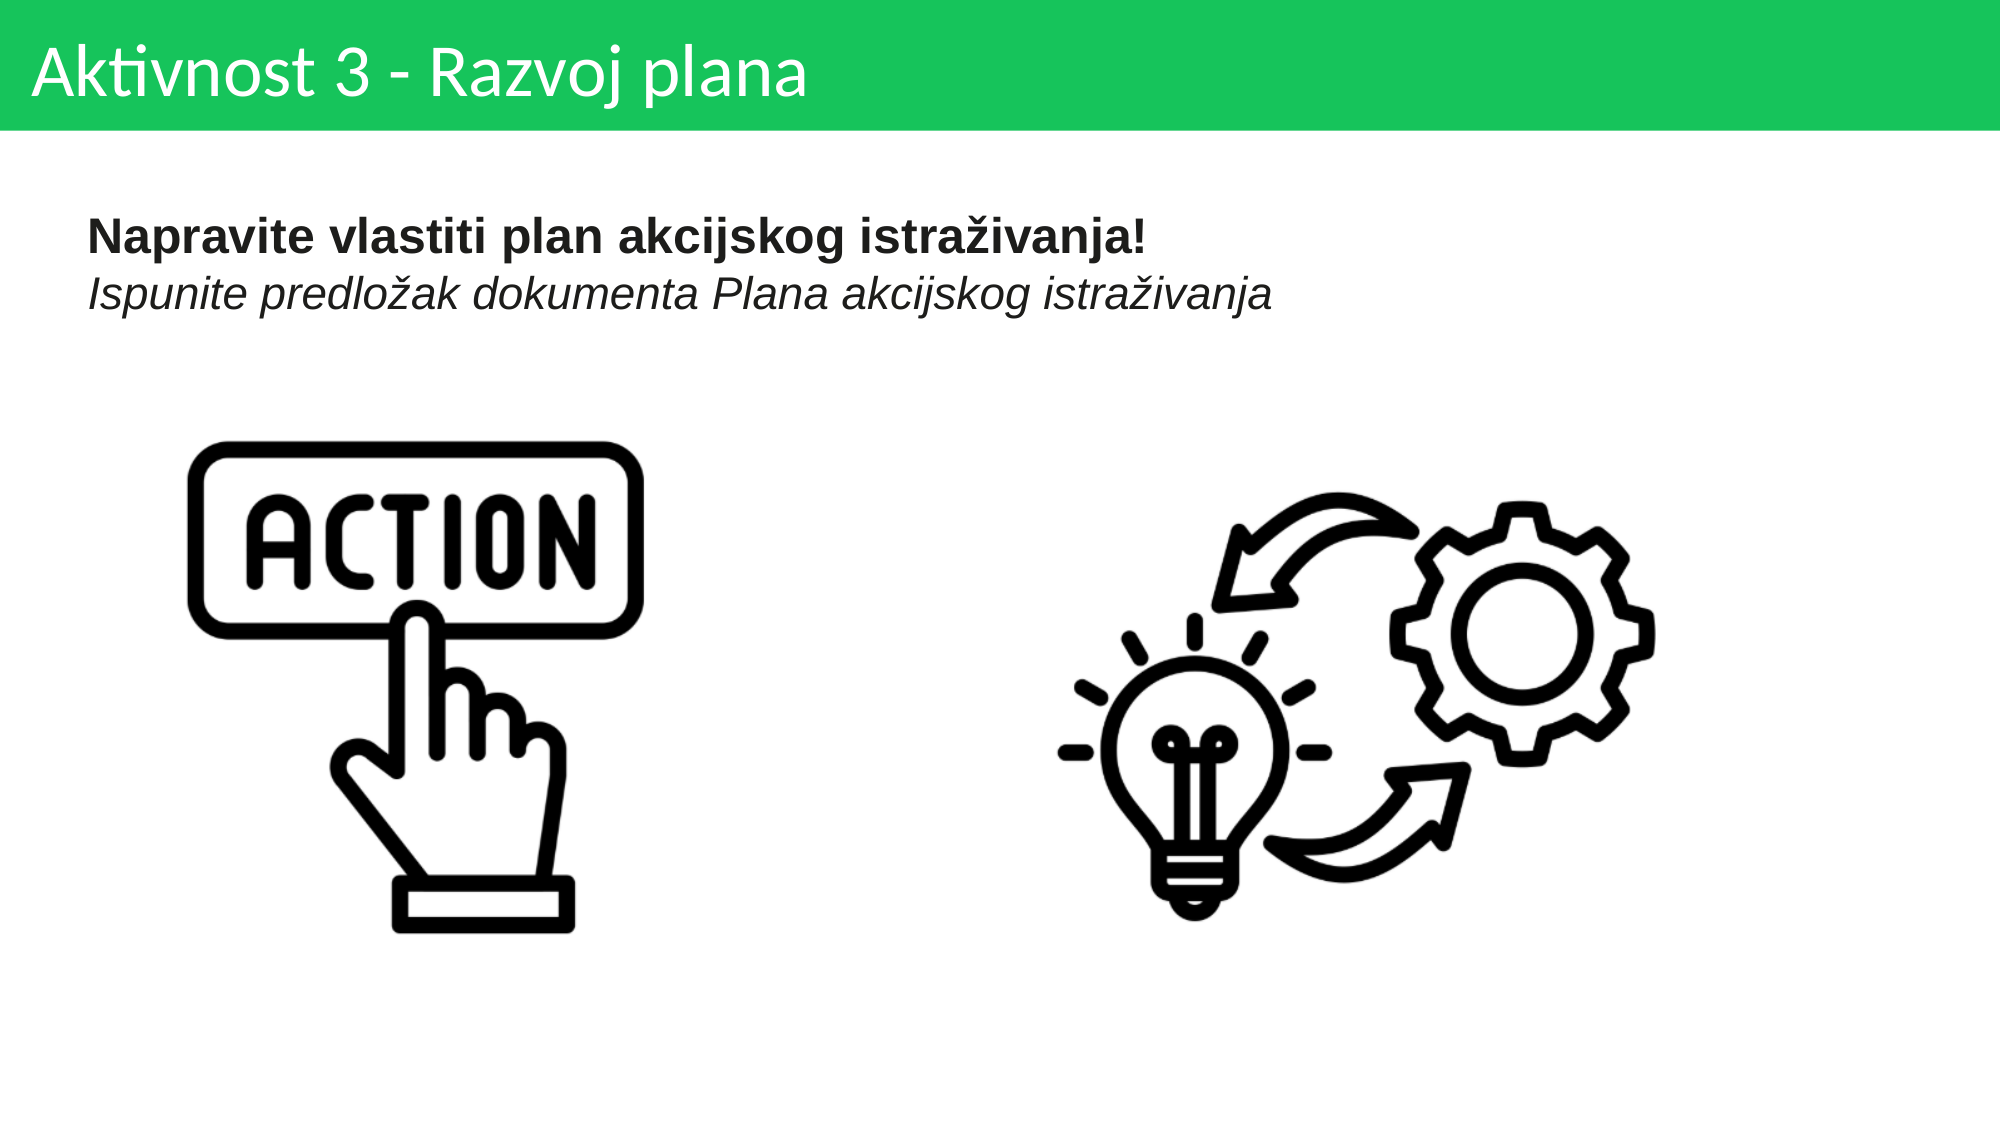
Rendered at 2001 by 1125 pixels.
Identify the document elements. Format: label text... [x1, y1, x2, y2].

picture [124, 367, 708, 966]
picture [1028, 430, 1682, 1004]
title Aktivnost 3 - Razvoj plana [16, 13, 1976, 131]
text_box Napravite vlastiti plan akcijskog istraživanja! Ispunite predložak dokumenta Plana akcijskog istraživanja [57, 188, 1943, 1054]
